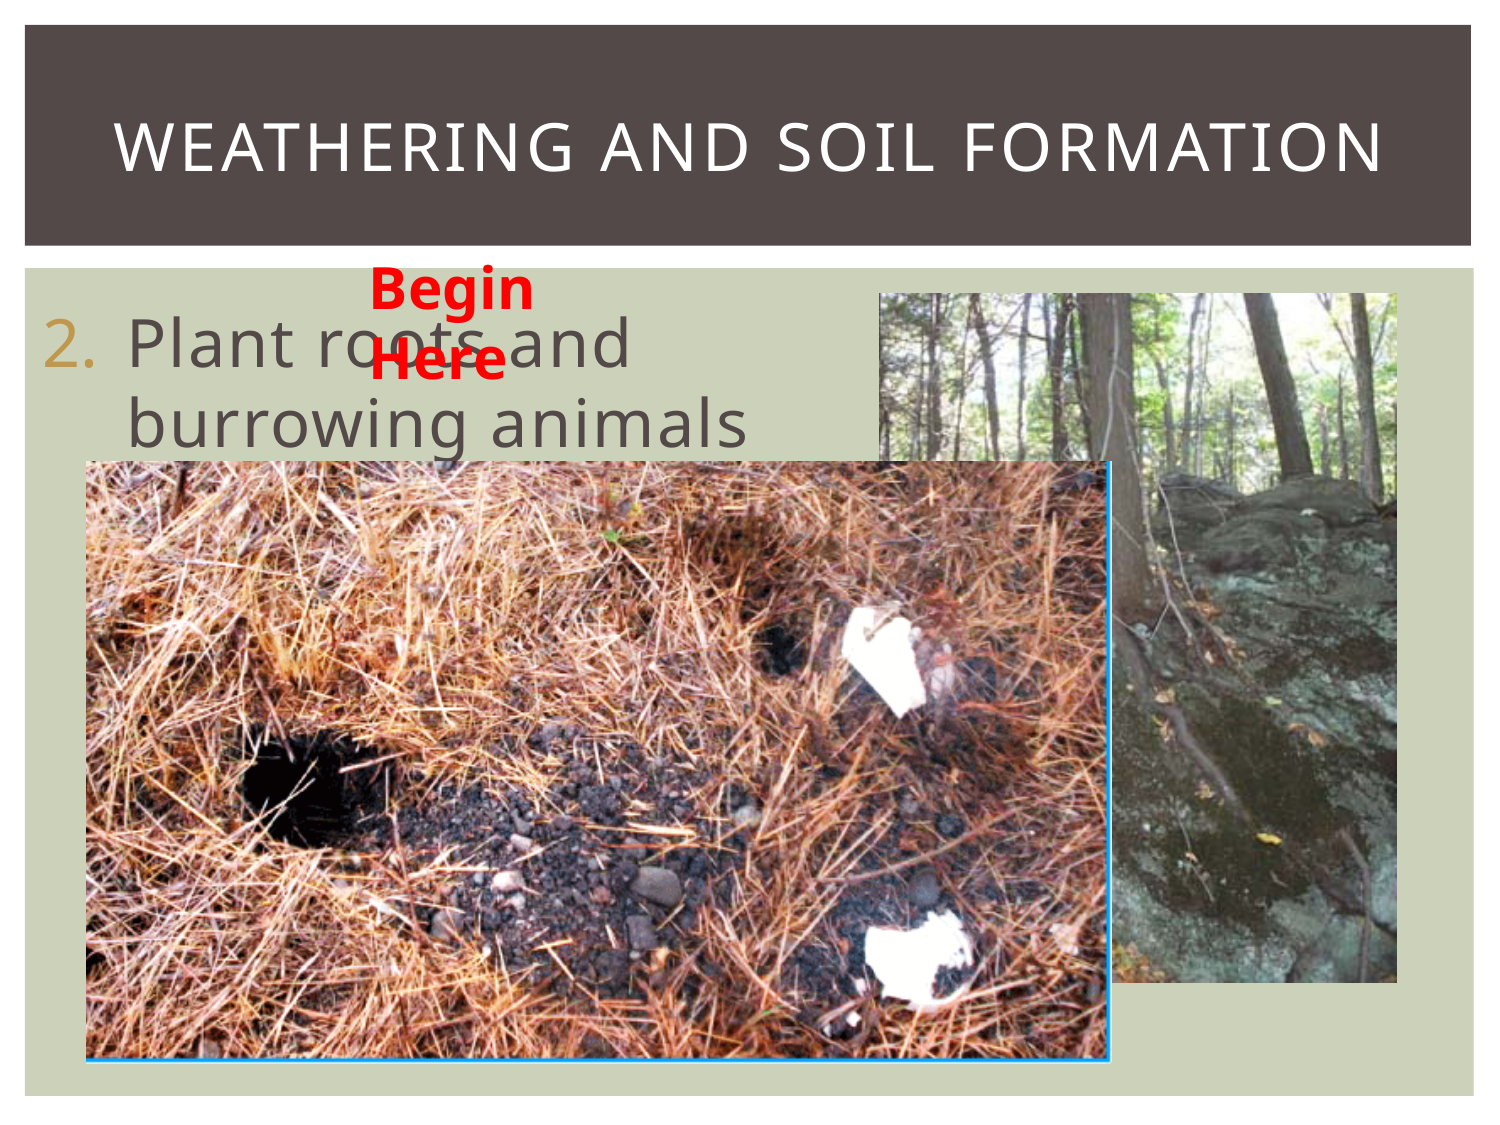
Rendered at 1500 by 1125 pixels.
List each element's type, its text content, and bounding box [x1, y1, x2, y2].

picture [85, 293, 1398, 1064]
text_box Begin Here [354, 243, 676, 399]
title Weathering and Soil Formation [62, 58, 1438, 232]
text_box Plant roots and burrowing animals exert pressure on rocks. [27, 293, 878, 629]
